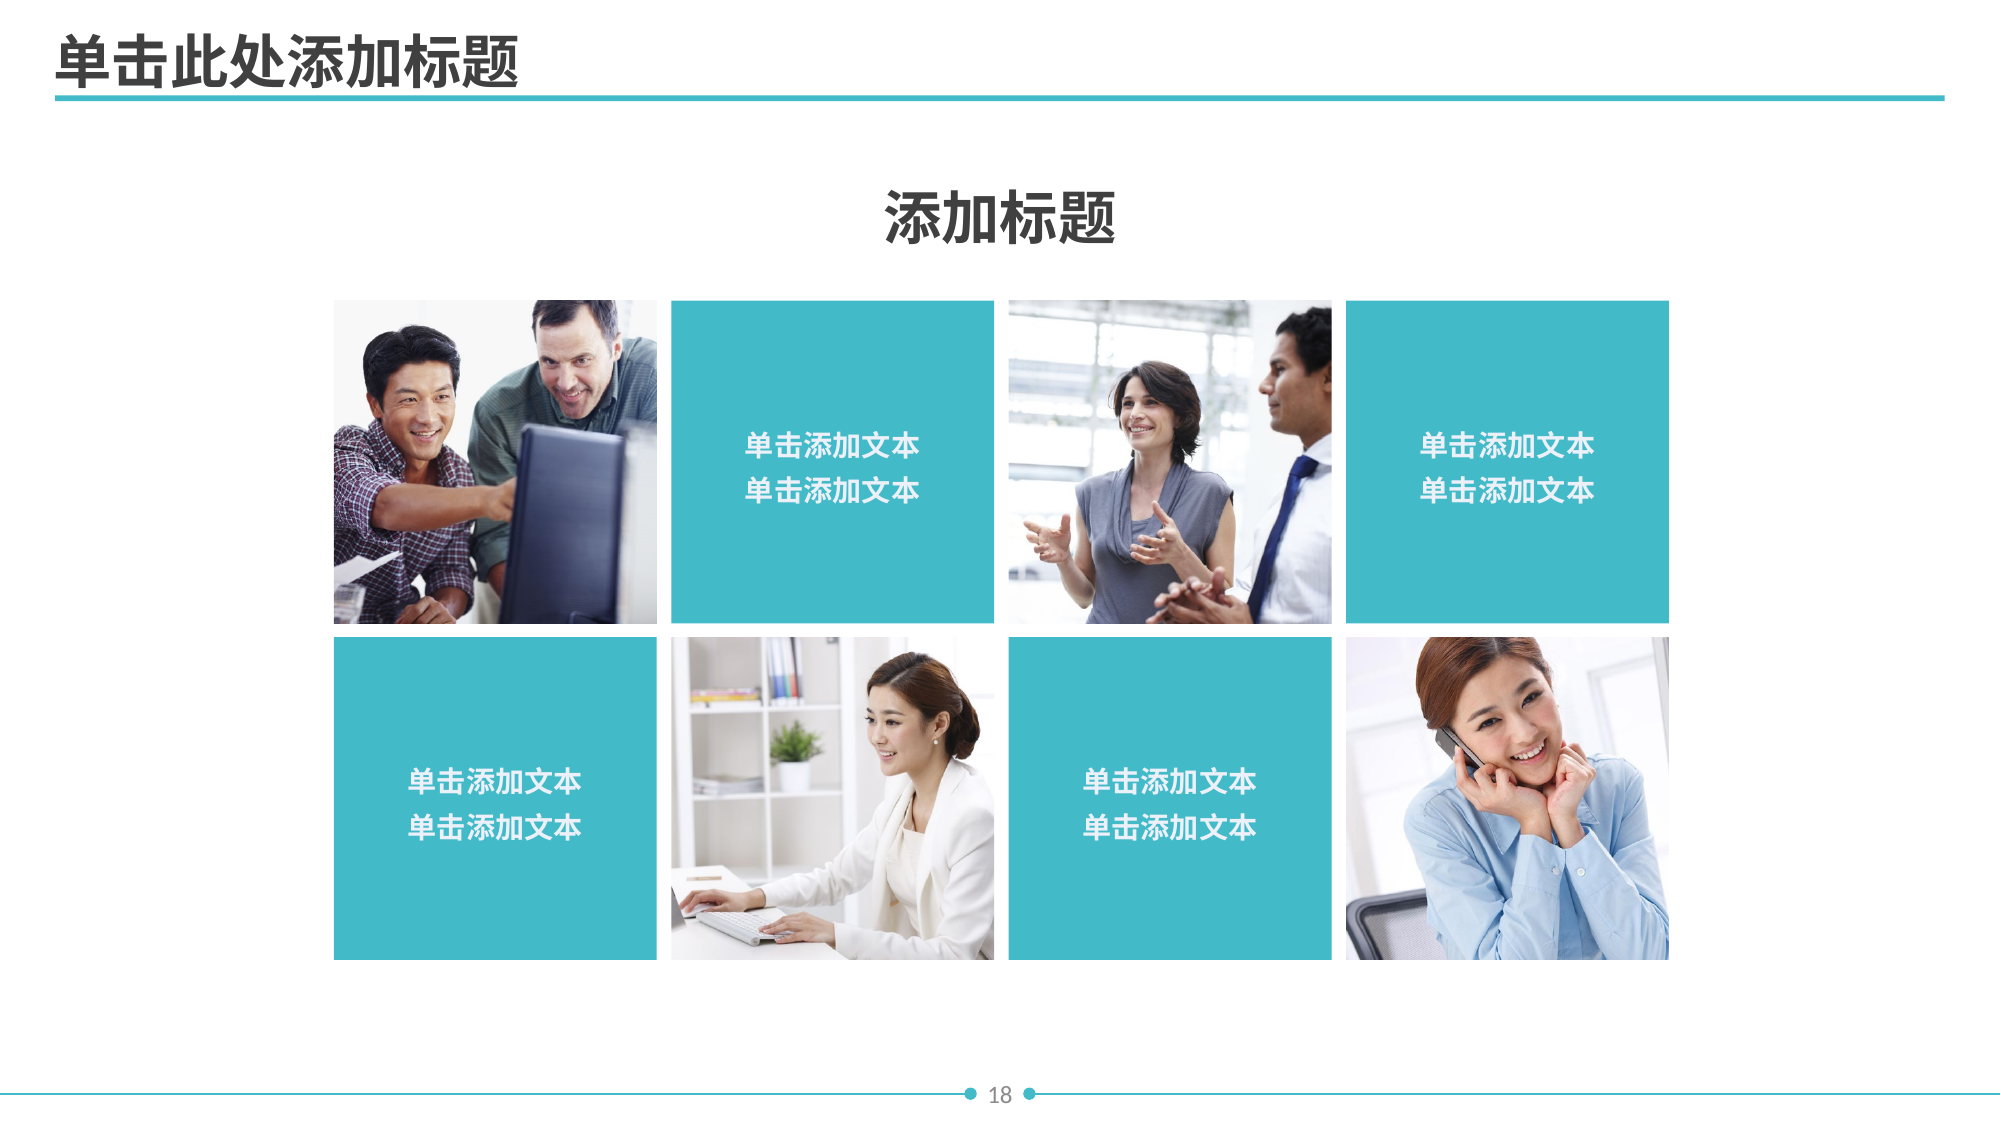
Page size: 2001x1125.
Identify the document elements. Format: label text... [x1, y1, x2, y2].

text_box 单击此处添加标题 [39, 26, 1174, 104]
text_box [671, 300, 995, 624]
slide_number 18 [774, 1063, 1225, 1124]
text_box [1346, 300, 1669, 624]
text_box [333, 636, 657, 960]
picture [1008, 300, 1332, 624]
picture [671, 636, 995, 960]
picture [1346, 636, 1669, 960]
picture [333, 300, 657, 624]
text_box 添加标题 [575, 181, 1425, 260]
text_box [1008, 636, 1332, 960]
